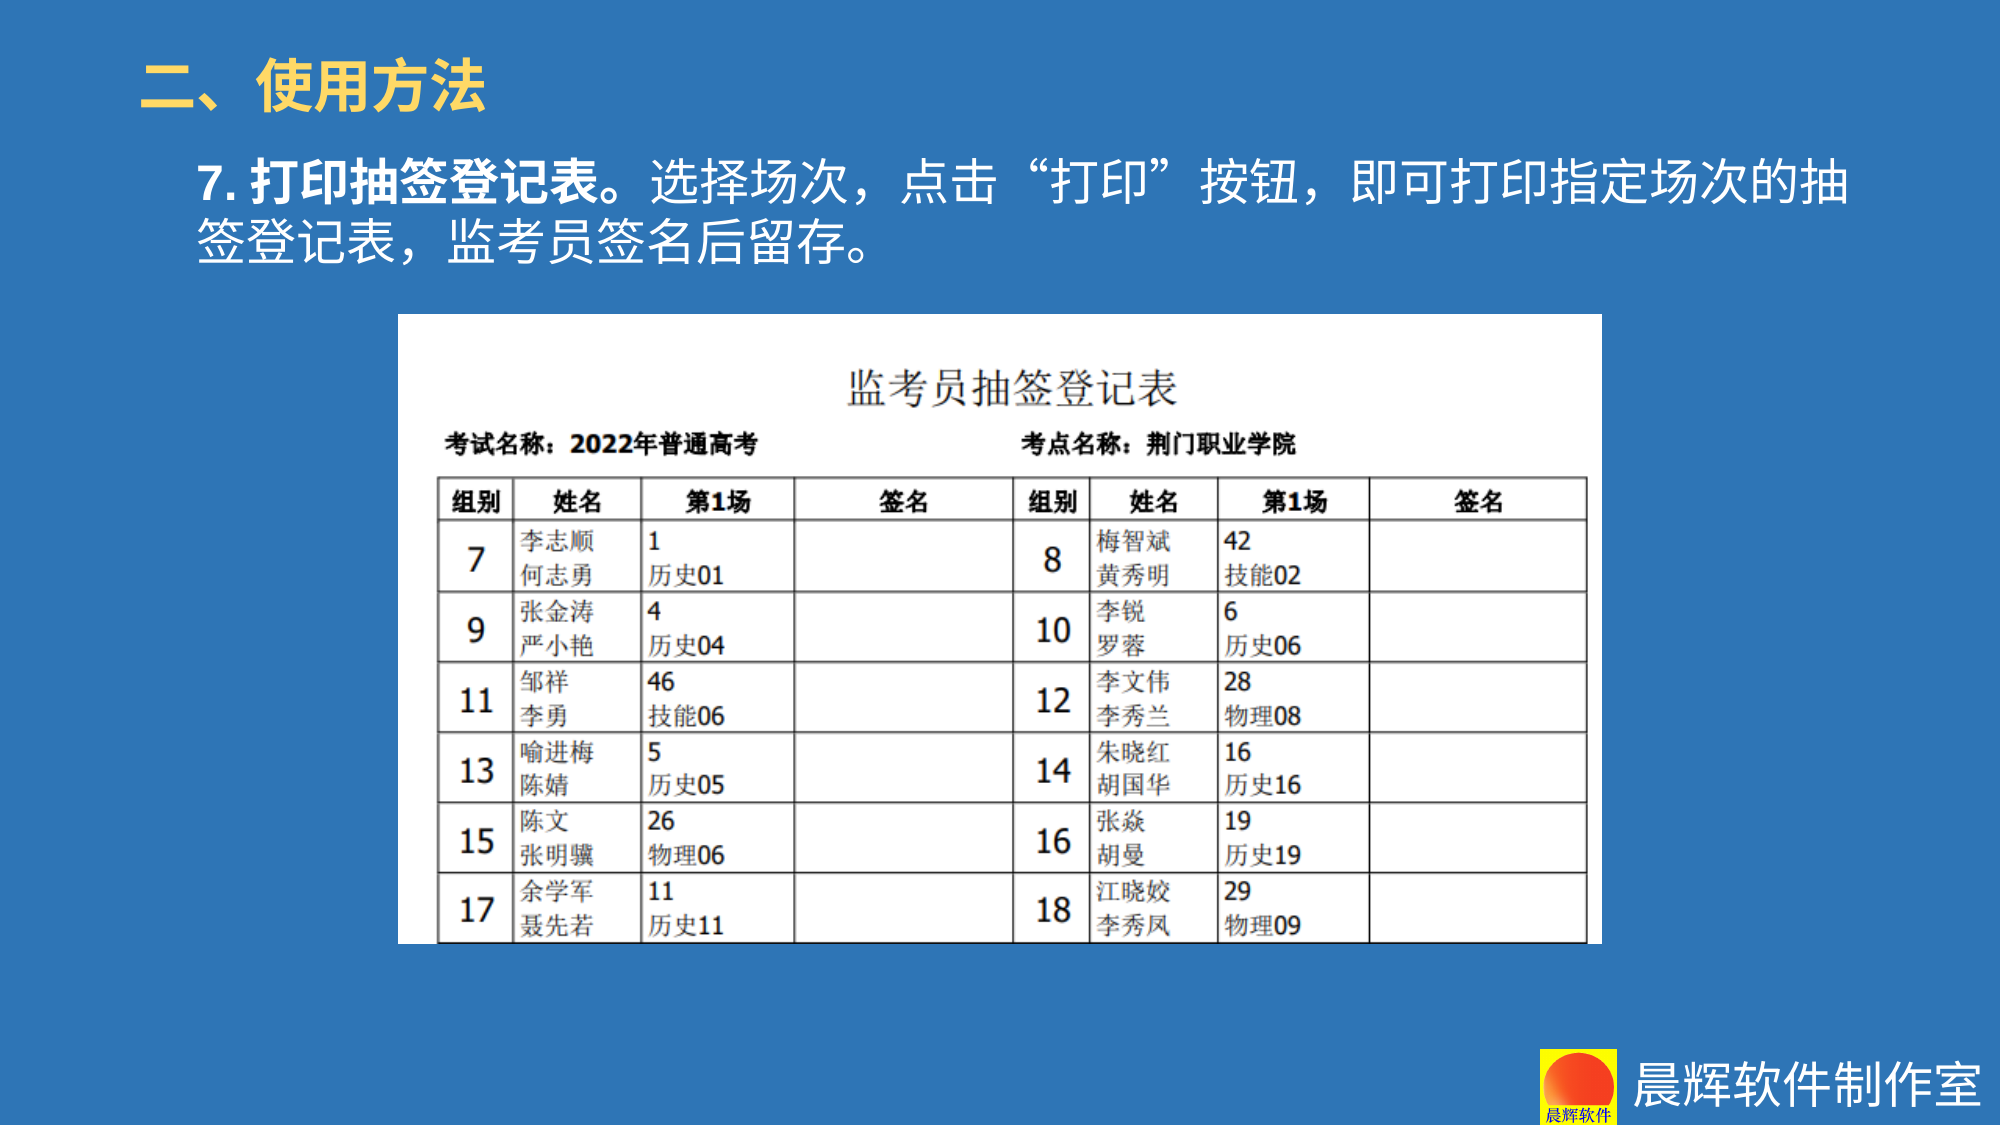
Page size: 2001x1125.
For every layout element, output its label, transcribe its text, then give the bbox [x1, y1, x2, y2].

text_box 晨辉软件制作室 [1618, 1052, 1998, 1122]
text_box 7.打印抽签登记表。选择场次，点击“打印”按钮，即可打印指定场次的抽签登记表，监考员签名后留存。 [181, 143, 1873, 278]
picture [398, 314, 1602, 944]
picture [1540, 1049, 1617, 1125]
text_box 二、使用方法 [123, 41, 504, 127]
